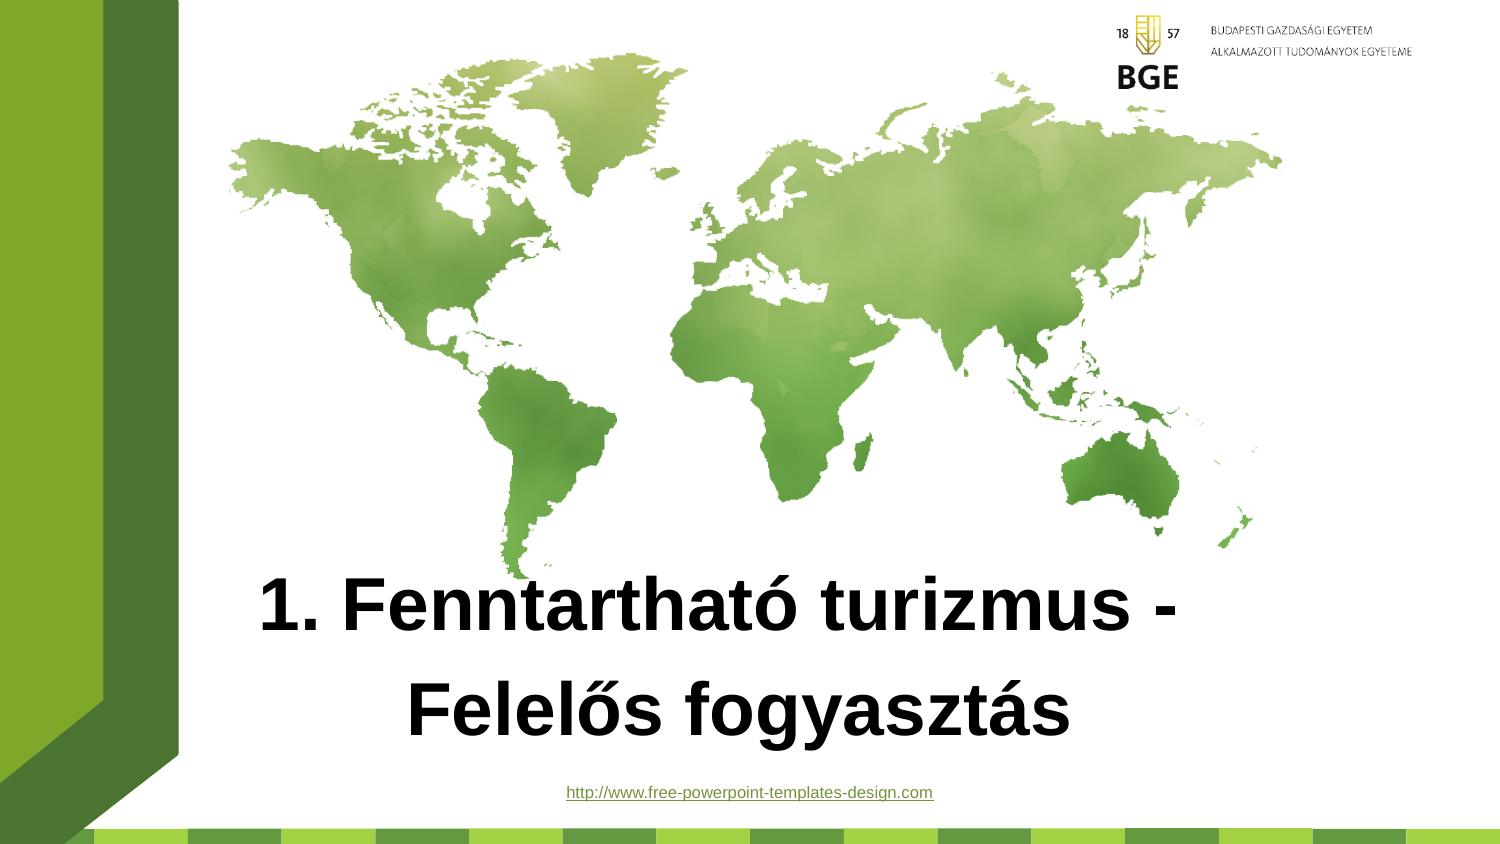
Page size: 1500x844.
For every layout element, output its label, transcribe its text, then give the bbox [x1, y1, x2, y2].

text_box [0, 0, 104, 784]
picture [229, 8, 1412, 585]
text_box http://www.free-powerpoint-templates-design.com [109, 774, 1500, 810]
list 1. Fenntartható turizmus - Felelős fogyasztás [179, 610, 1500, 696]
text_box [0, 0, 179, 844]
